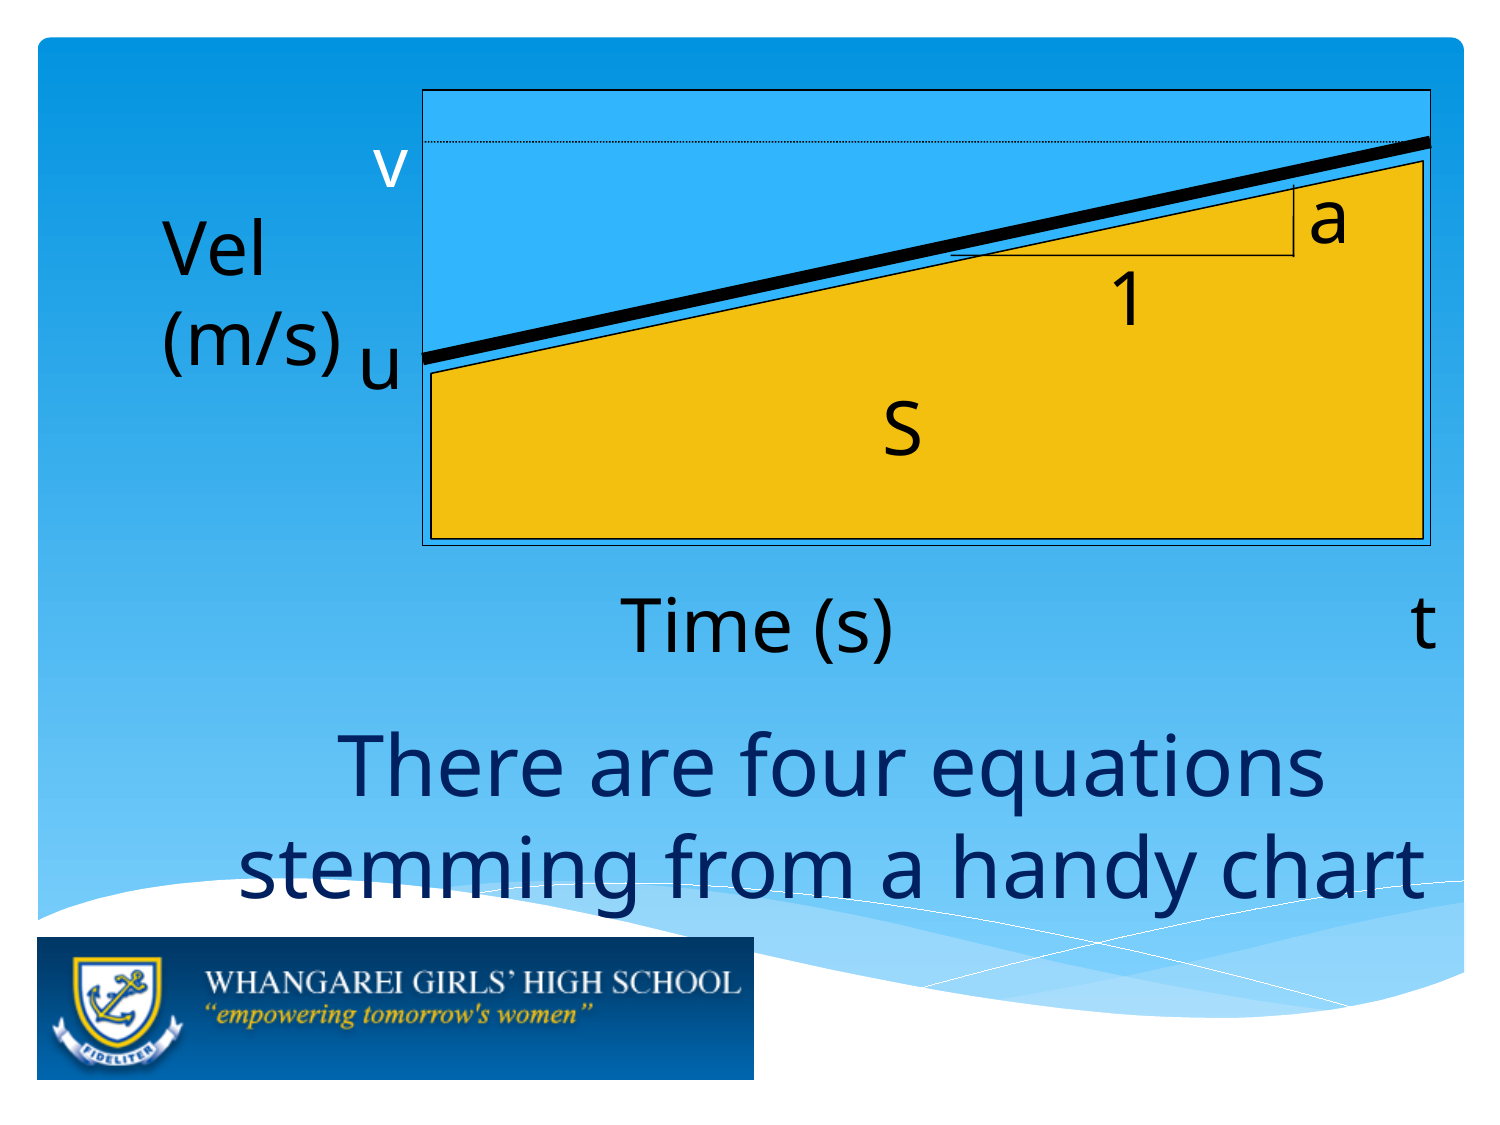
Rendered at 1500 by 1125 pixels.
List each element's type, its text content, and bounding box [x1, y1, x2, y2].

text_box [430, 160, 1424, 539]
text_box 1 [1092, 243, 1173, 349]
text_box v [353, 110, 429, 209]
text_box [422, 90, 1431, 546]
picture [37, 937, 754, 1080]
text_box t [1396, 566, 1442, 671]
text_box u [342, 307, 423, 413]
text_box a [1293, 160, 1374, 266]
text_box S [868, 373, 949, 479]
text_box There are four equations stemming from a handy chart [206, 704, 1459, 1012]
text_box Time (s) [605, 570, 1022, 675]
text_box Vel (m/s) [147, 193, 400, 389]
